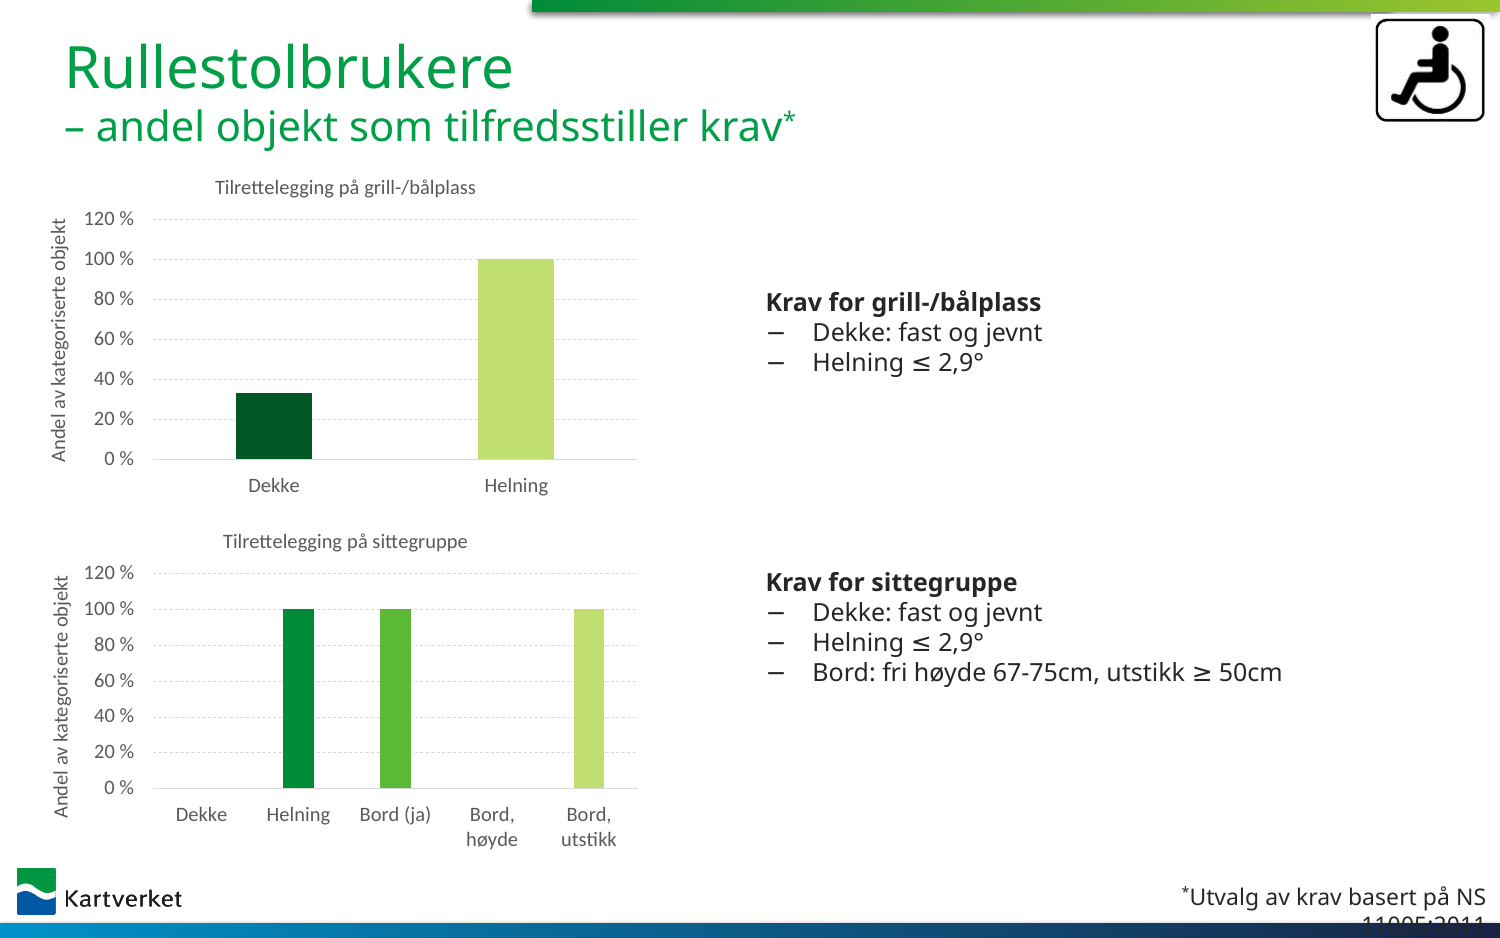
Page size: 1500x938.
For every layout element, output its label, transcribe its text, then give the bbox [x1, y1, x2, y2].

picture [41, 166, 650, 505]
text_box *Utvalg av krav basert på NS 11005:2011 [1068, 873, 1500, 938]
picture [41, 520, 650, 859]
text_box Rullestolbrukere – andel objekt som tilfredsstiller krav* [49, 14, 1431, 158]
text_box Krav for grill-/bålplass Dekke: fast og jevnt Helning ≤ 2,9° [750, 279, 1452, 384]
picture [1371, 13, 1491, 127]
text_box Krav for sittegruppe Dekke: fast og jevnt Helning ≤ 2,9° Bord: fri høyde 67-75cm, utstikk ≥ 50cm [750, 559, 1500, 694]
